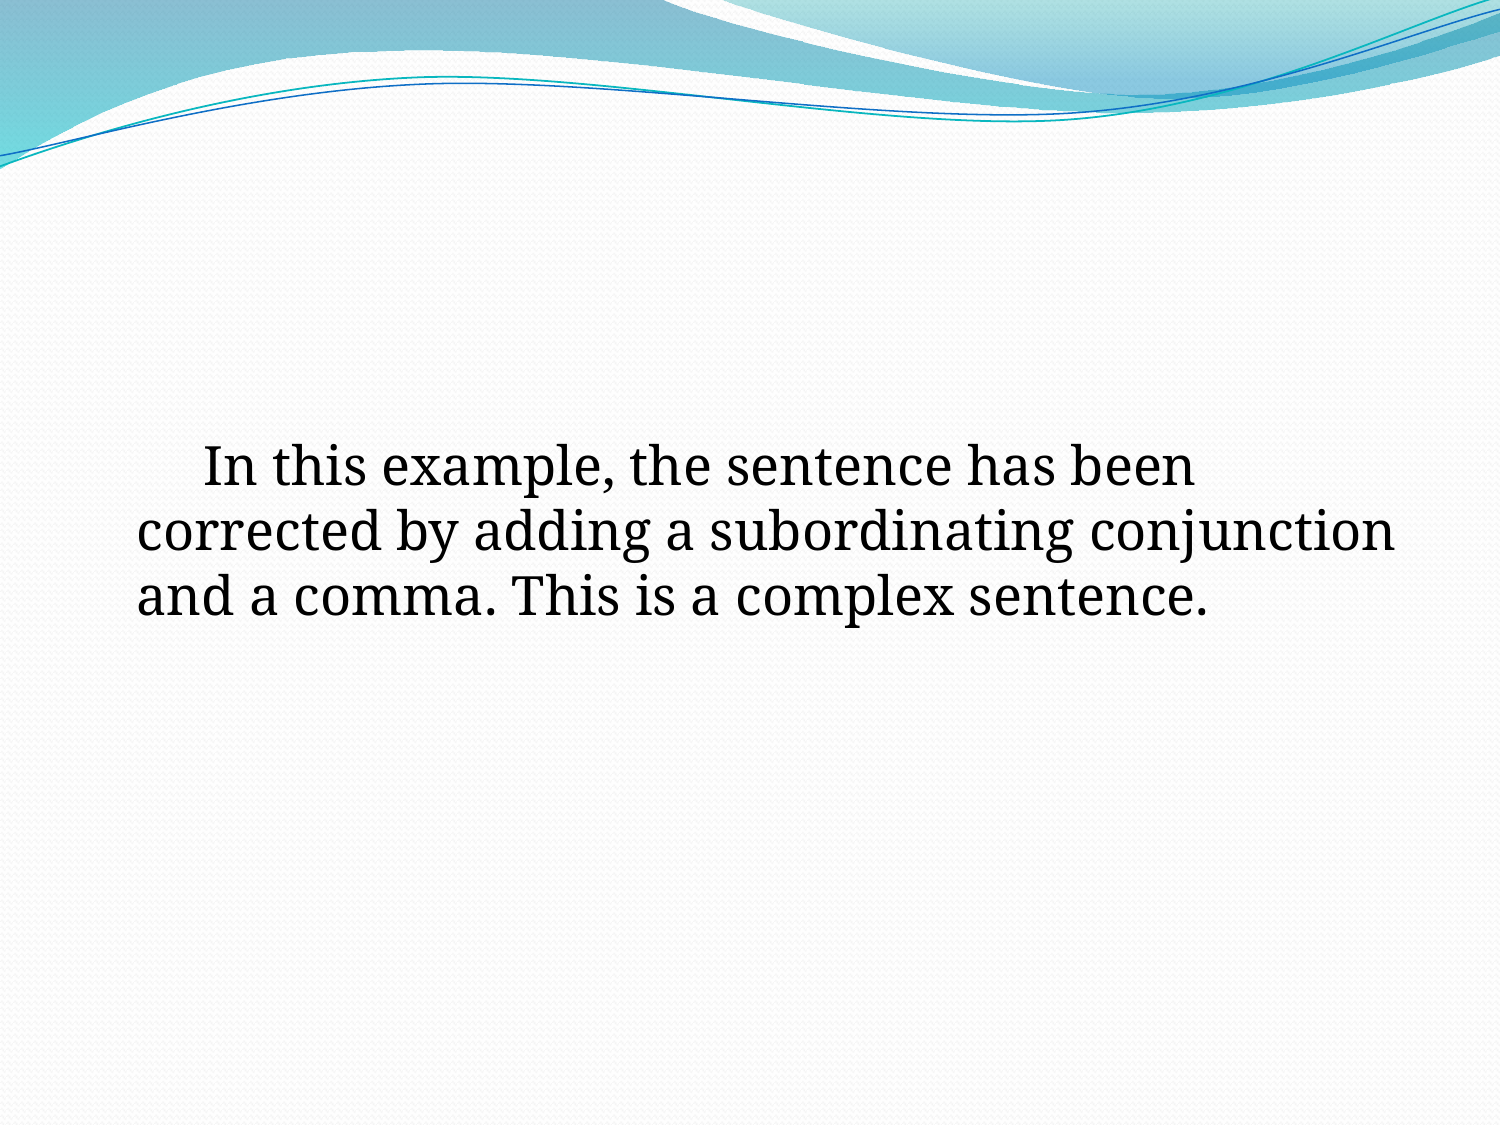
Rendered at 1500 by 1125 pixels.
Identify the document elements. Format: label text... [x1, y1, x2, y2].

list In this example, the sentence has been corrected by adding a subordinating conjunction and a comma. This is a complex sentence. [76, 196, 1427, 857]
